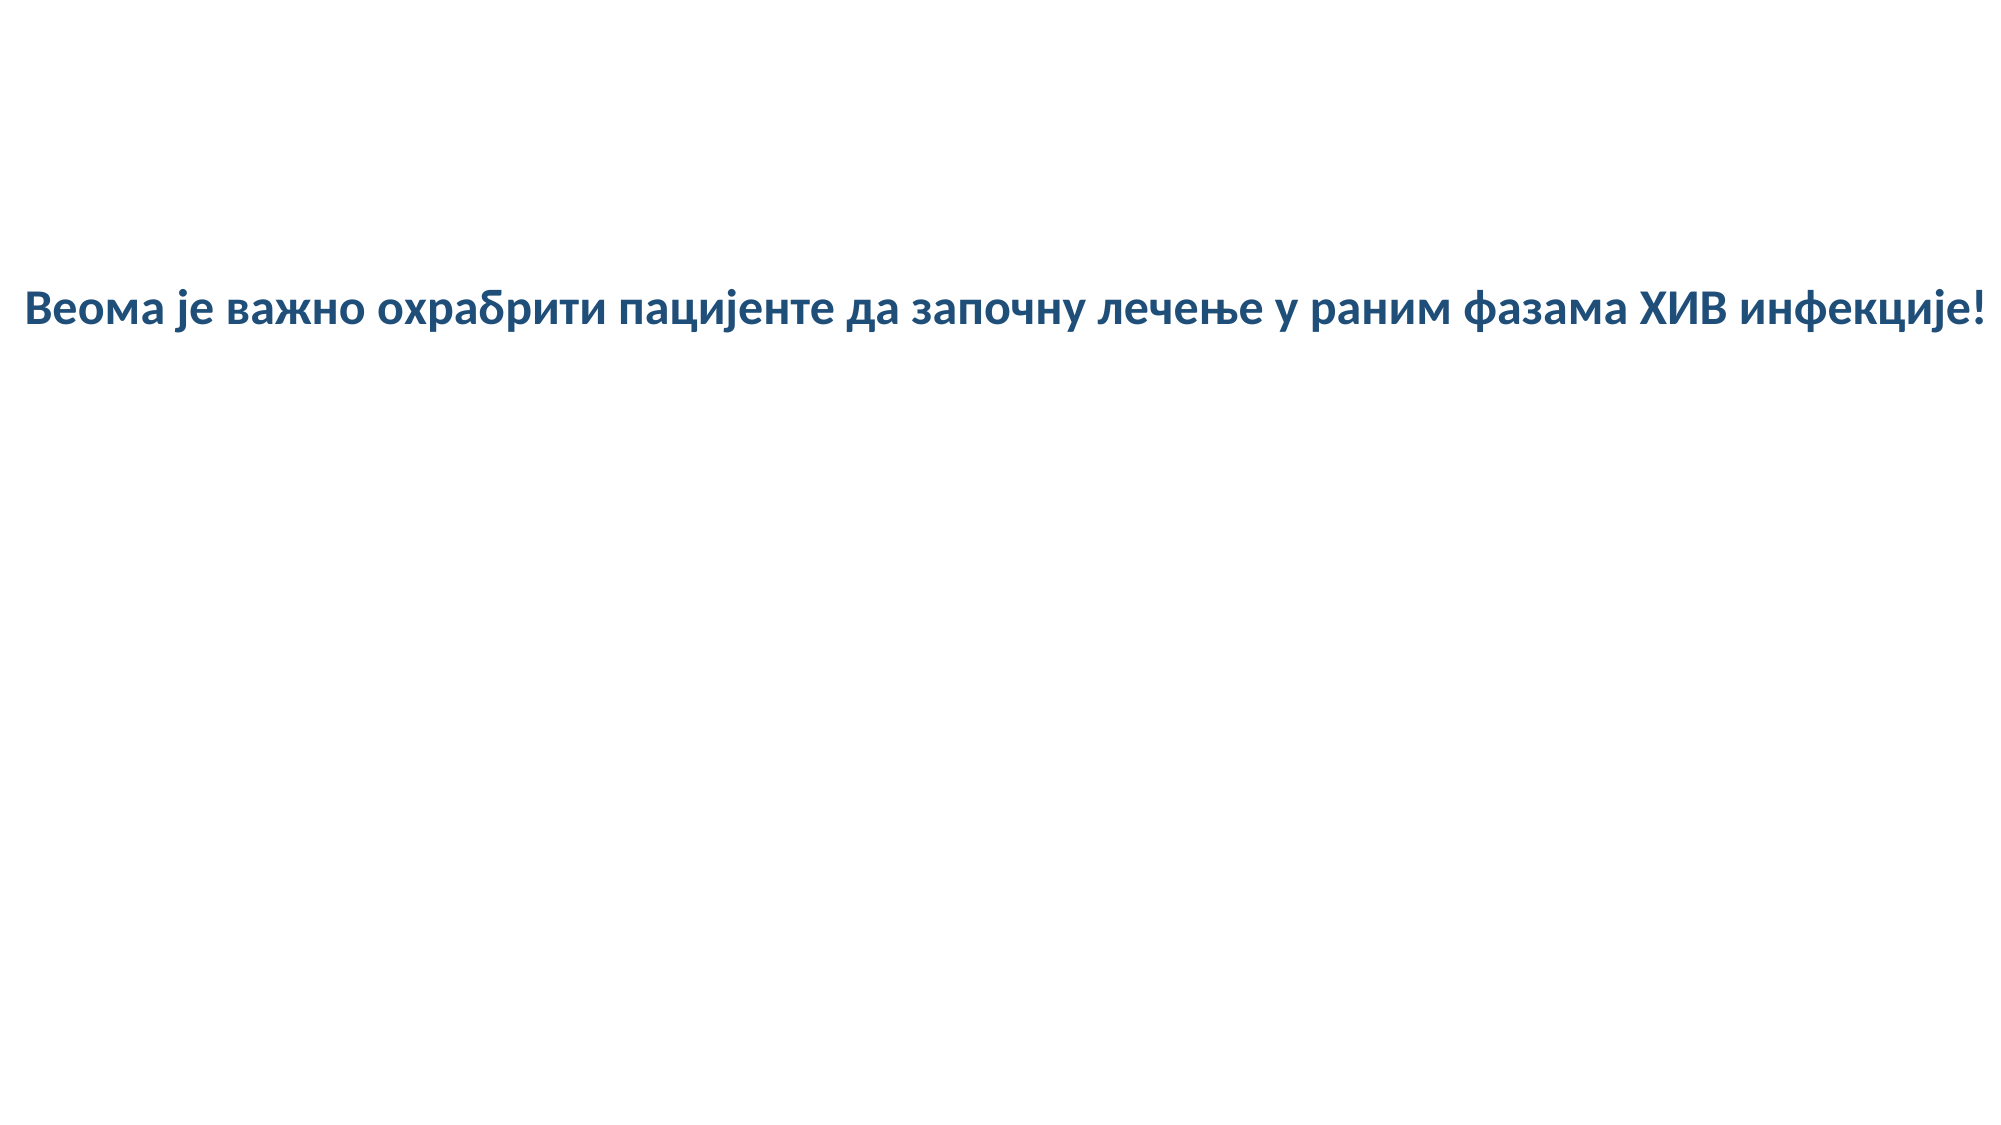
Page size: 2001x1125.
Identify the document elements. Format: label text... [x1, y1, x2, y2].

text_box Веома је важно охрабрити пацијенте да започну лечење у раним фазама ХИВ инфекције! [9, 267, 2000, 343]
